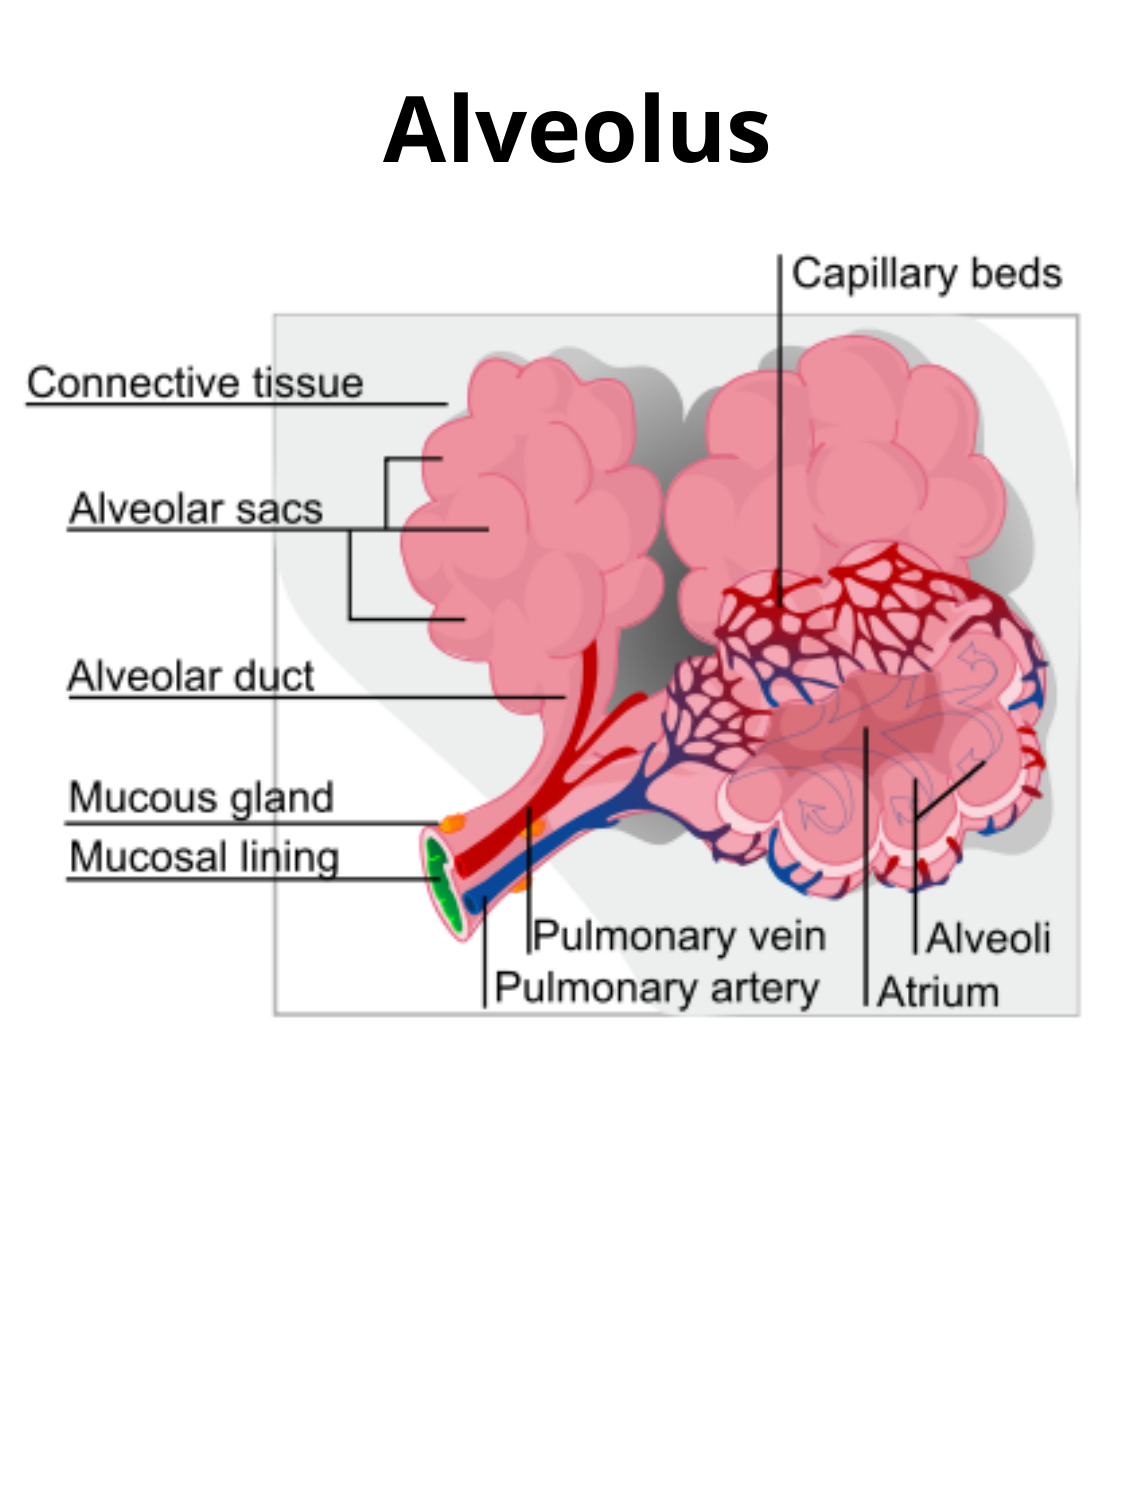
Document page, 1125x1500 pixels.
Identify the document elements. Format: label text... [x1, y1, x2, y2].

picture [0, 212, 1125, 1053]
title Alveolus [249, 50, 907, 203]
